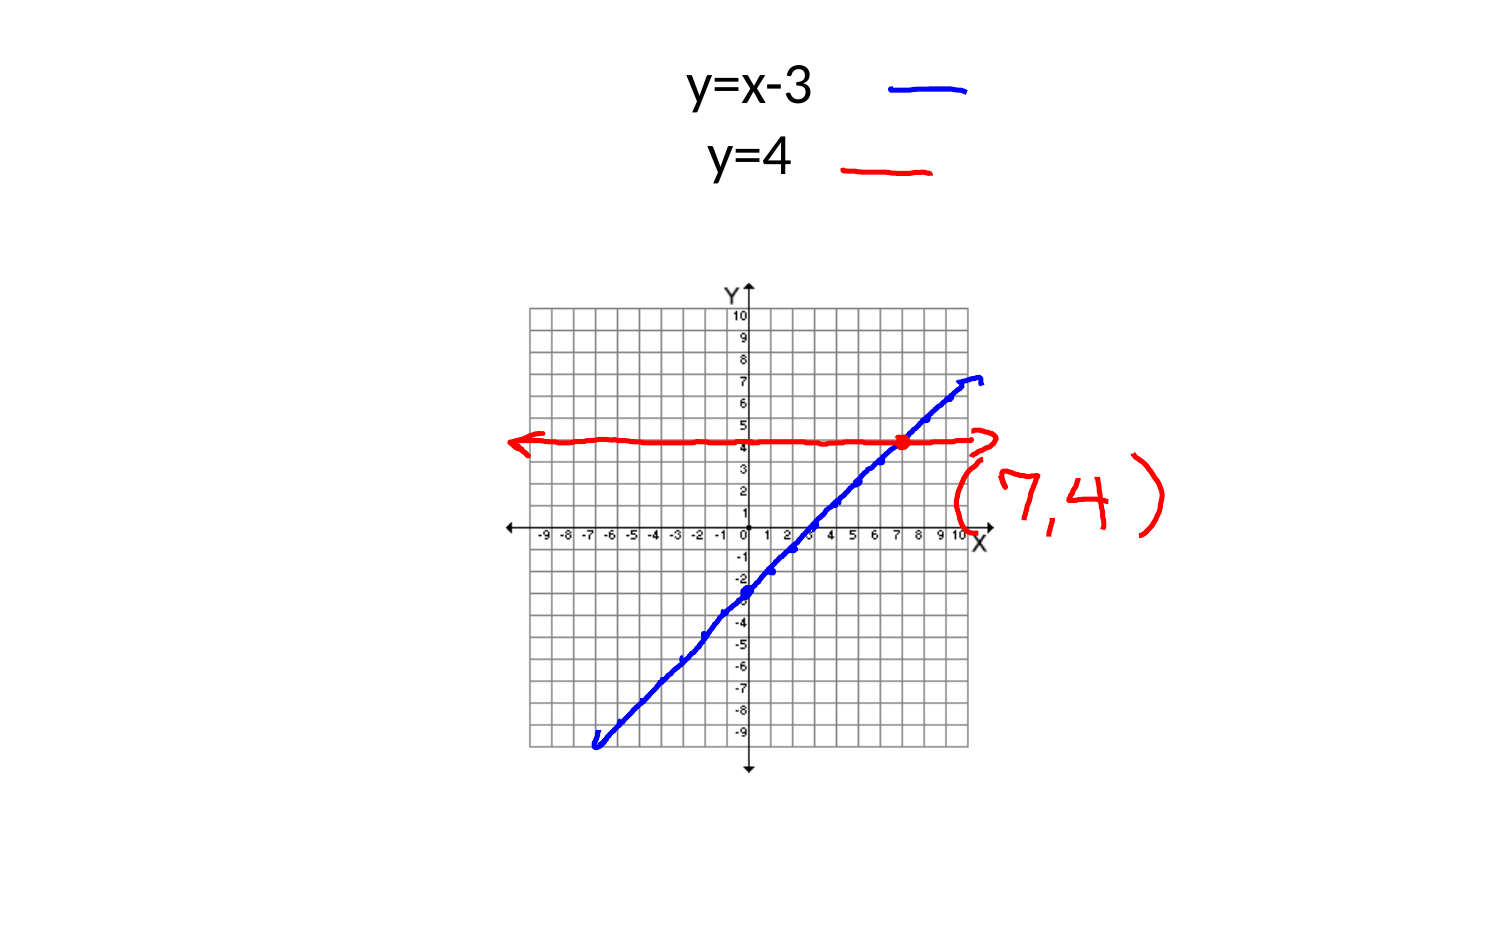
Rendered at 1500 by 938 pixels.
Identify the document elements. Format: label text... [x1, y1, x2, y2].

text_box [889, 88, 967, 94]
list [505, 283, 994, 432]
text_box [841, 169, 932, 176]
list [505, 540, 994, 773]
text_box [509, 429, 1163, 537]
title y=x-3 y=4 [75, 37, 1425, 194]
